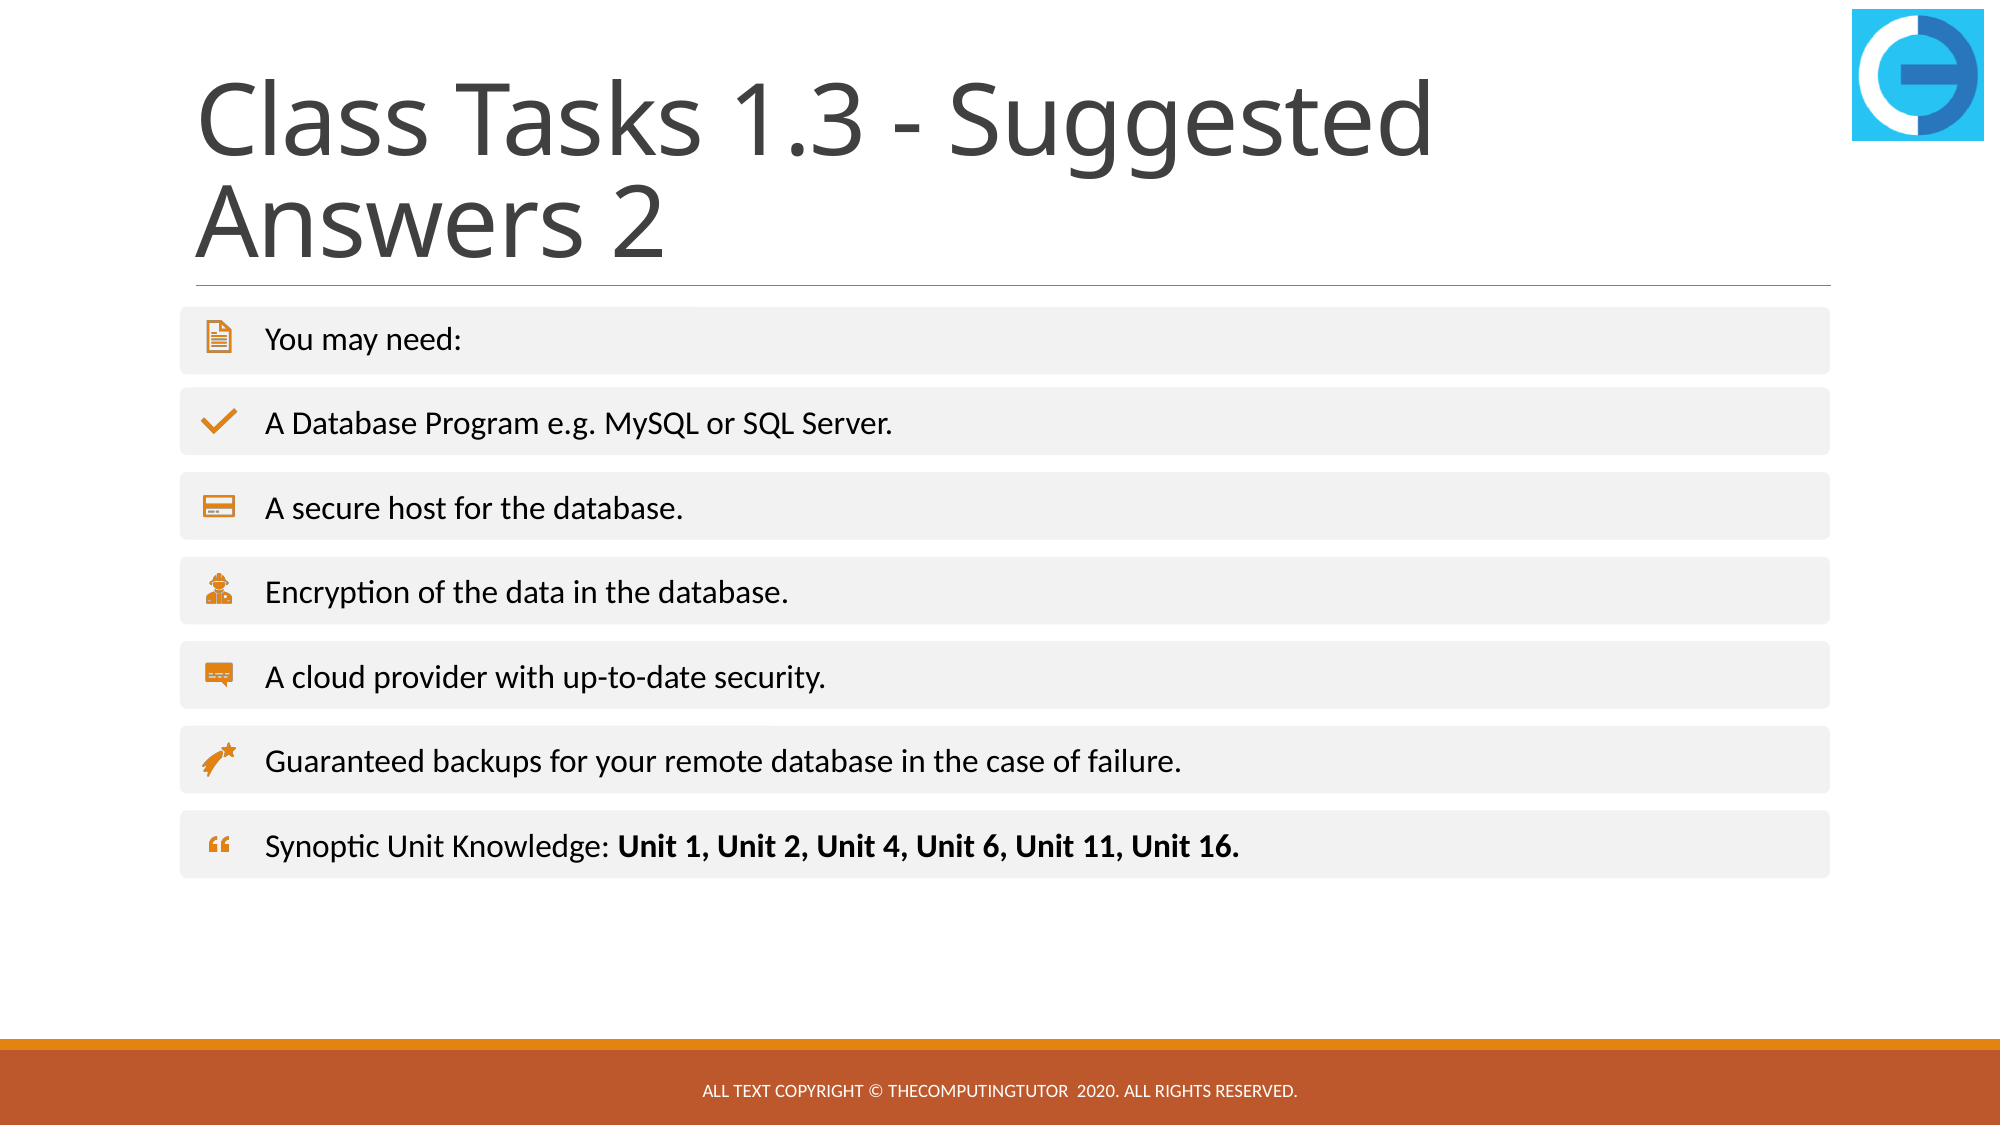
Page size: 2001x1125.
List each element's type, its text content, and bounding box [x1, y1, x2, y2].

title Class Tasks 1.3 - Suggested Answers 2 [180, 47, 1830, 285]
picture [1852, 9, 1984, 141]
footer All text copyright © TheComputingTutor 2020. All rights Reserved. [604, 1059, 1396, 1120]
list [179, 302, 1831, 964]
